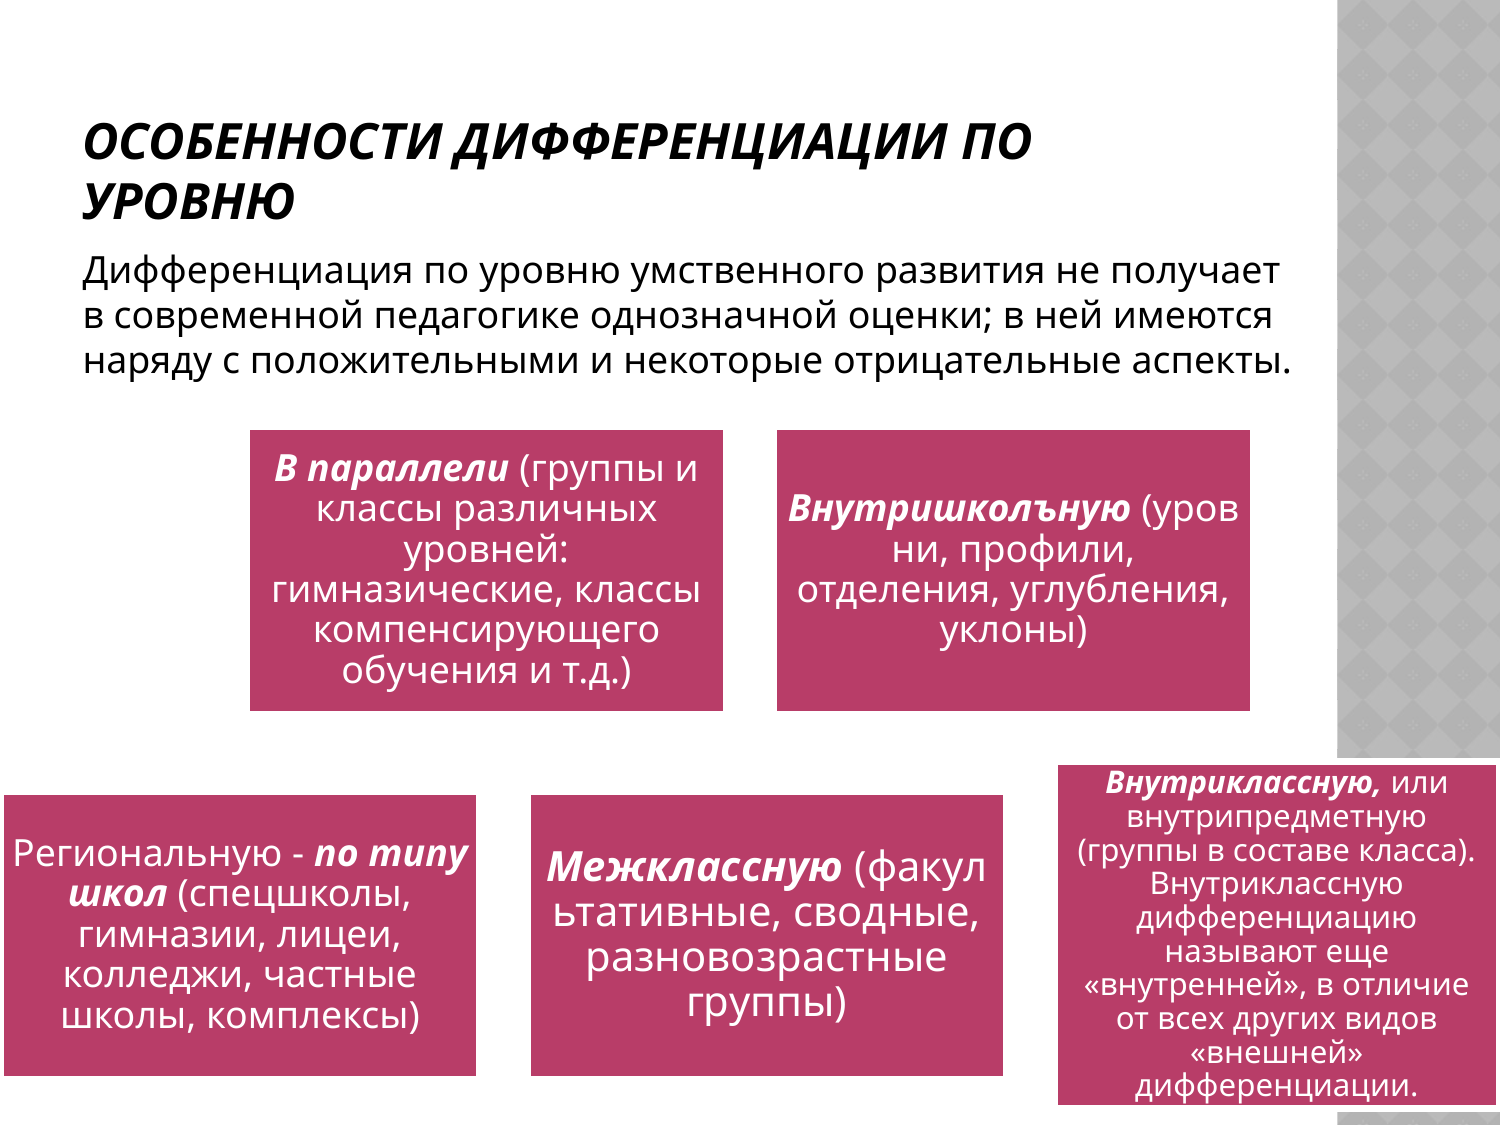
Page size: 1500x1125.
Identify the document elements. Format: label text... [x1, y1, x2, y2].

title Особенности дифференциации по уровню [75, 37, 1043, 230]
list Дифференциация по уровню умственного развития не получает в современной педагогике однозначной оценки; в ней имеются наряду с положительными и некоторые отрицательные аспекты. [75, 245, 1301, 407]
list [0, 409, 1500, 1125]
